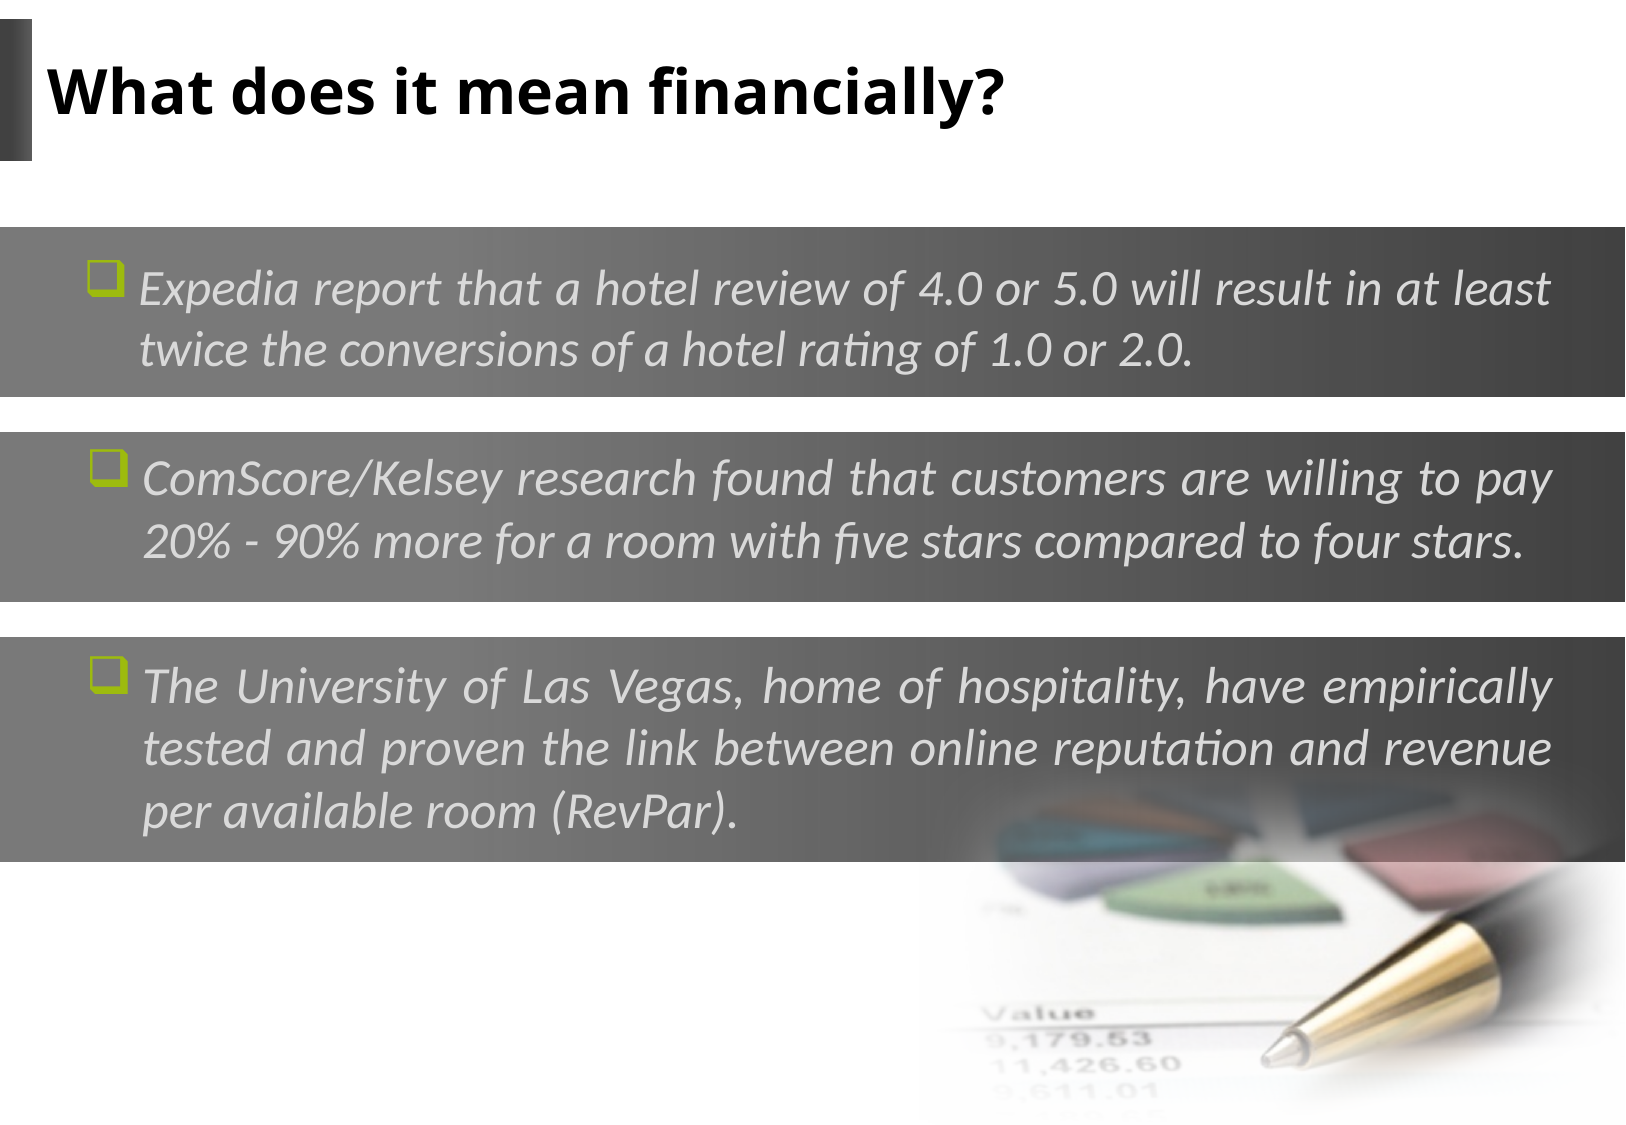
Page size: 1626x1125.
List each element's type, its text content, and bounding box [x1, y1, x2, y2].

text_box ComScore/Kelsey research found that customers are willing to pay 20% - 90% more for a room with five stars compared to four stars. [70, 436, 1569, 591]
title What does it mean financially? [32, 19, 1581, 161]
text_box Expedia report that a hotel review of 4.0 or 5.0 will result in at least twice the conversions of a hotel rating of 1.0 or 2.0. [68, 247, 1569, 386]
text_box [0, 635, 1625, 864]
text_box [0, 226, 1625, 399]
text_box [0, 430, 1625, 604]
list The University of Las Vegas, home of hospitality, have empirically tested and proven the link between online reputation and revenue per available room (RevPar). [70, 643, 1569, 874]
picture [919, 744, 1625, 1125]
